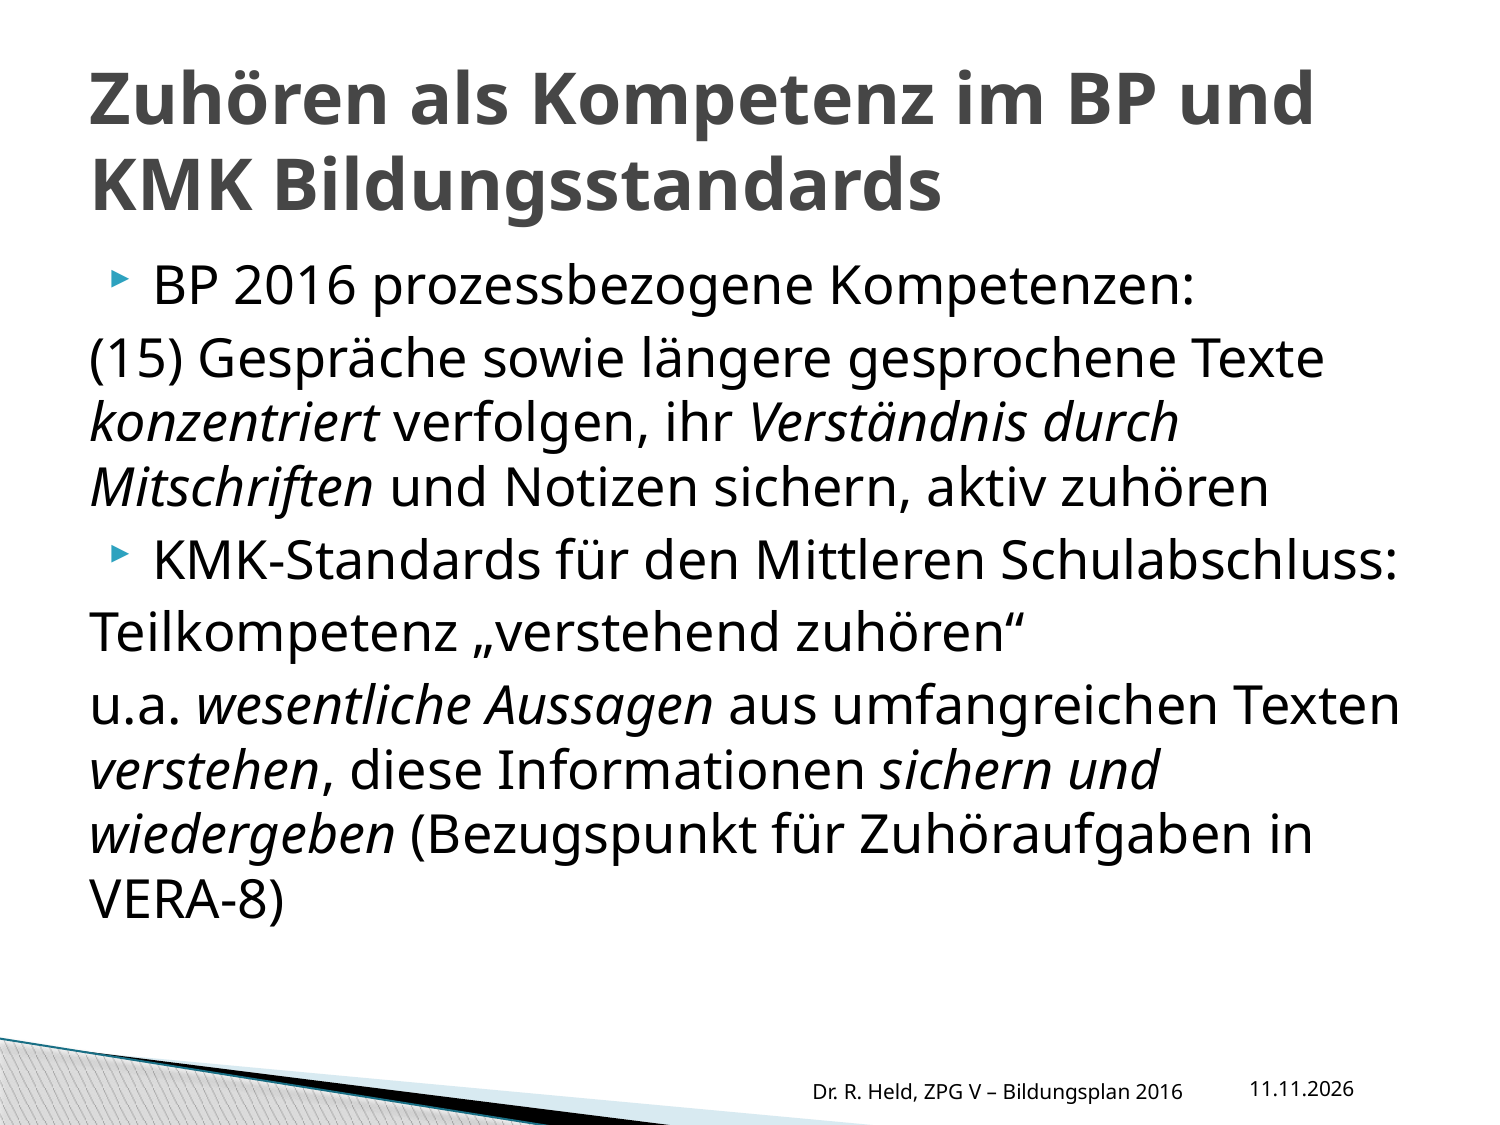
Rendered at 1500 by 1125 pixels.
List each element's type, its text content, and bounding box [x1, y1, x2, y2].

list BP 2016 prozessbezogene Kompetenzen: (15) Gespräche sowie längere gesprochene Texte konzentriert verfolgen, ihr Verständnis durch Mitschriften und Notizen sichern, aktiv zuhören KMK-Standards für den Mittleren Schulabschluss: Teilkompetenz „verstehend zuhören“ u.a. wesentliche Aussagen aus umfangreichen Texten verstehen, diese Informationen sichern und wiedergeben (Bezugspunkt für Zuhöraufgaben in VERA-8) [75, 243, 1425, 986]
title Zuhören als Kompetenz im BP und KMK Bildungsstandards [75, 45, 1425, 233]
footer Dr. R. Held, ZPG V – Bildungsplan 2016 [797, 1051, 1235, 1112]
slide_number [1235, 1051, 1400, 1112]
